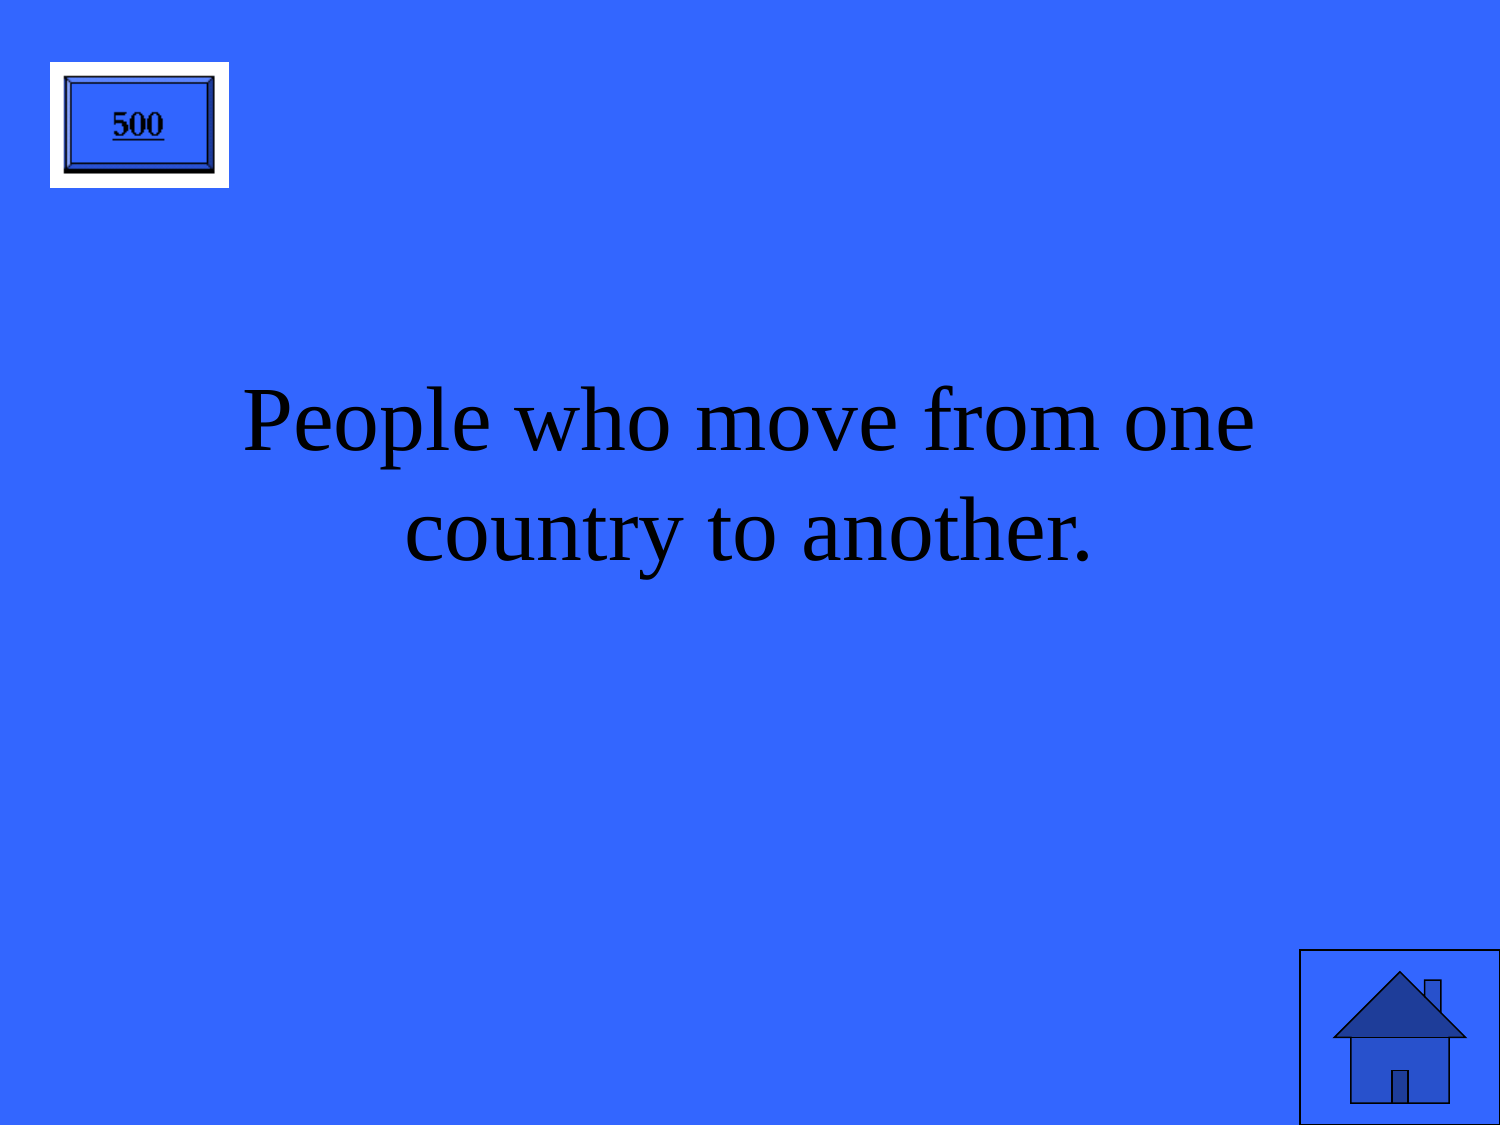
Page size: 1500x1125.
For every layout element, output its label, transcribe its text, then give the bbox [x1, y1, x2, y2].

picture [49, 62, 229, 188]
text_box [1299, 950, 1500, 1125]
title People who move from one country to another. [112, 375, 1388, 563]
